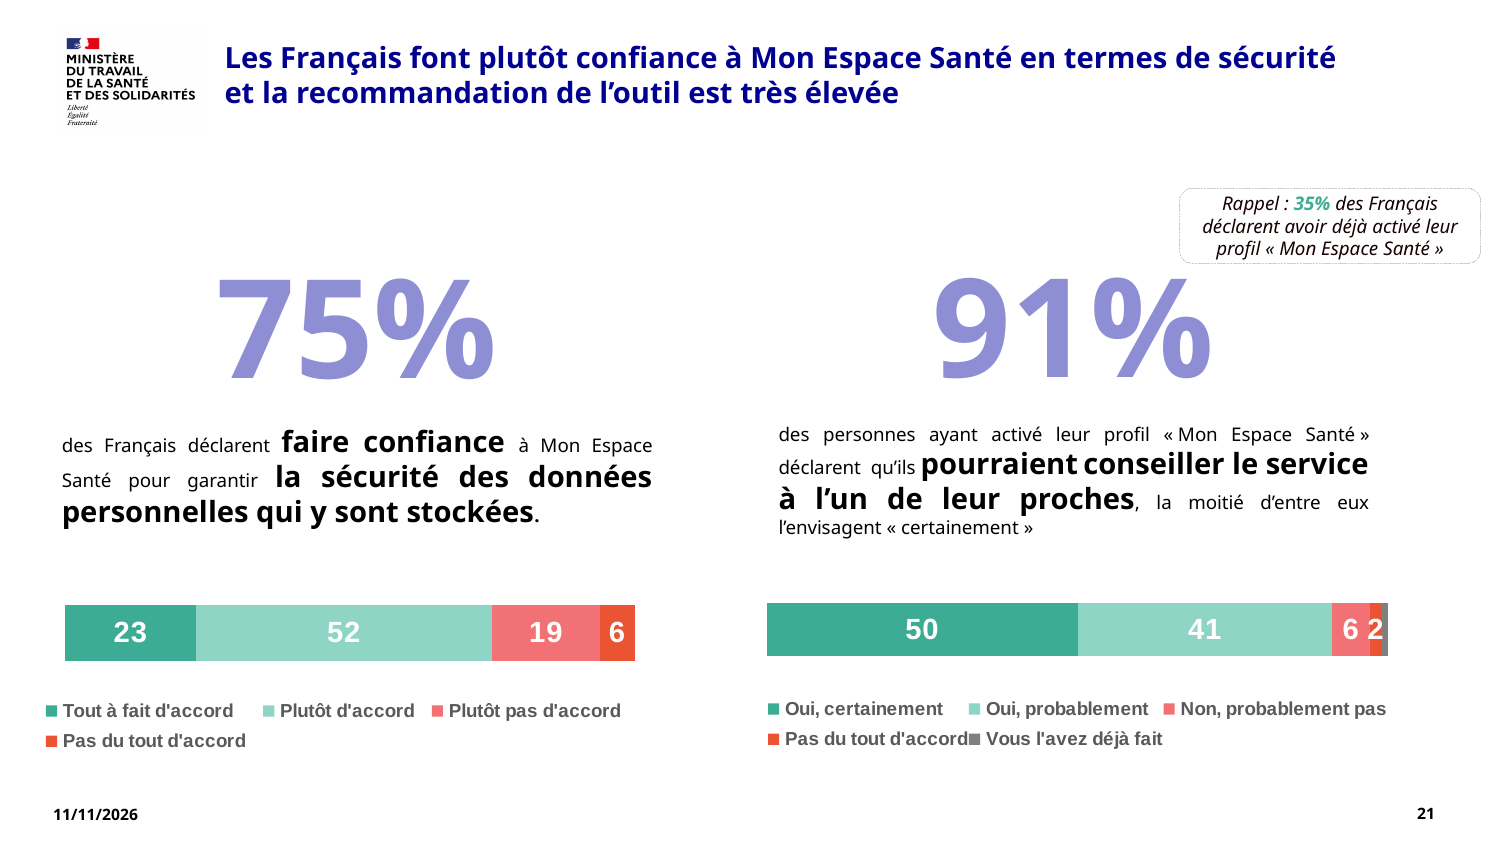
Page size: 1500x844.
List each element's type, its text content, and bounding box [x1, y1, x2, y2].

text_box Rappel : 35% des Français déclarent avoir déjà activé leur profil « Mon Espace Santé » [1179, 188, 1481, 264]
text_box 91% [889, 232, 1258, 413]
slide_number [53, 787, 246, 844]
text_box des personnes ayant activé leur profil « Mon Espace Santé » déclarent qu’ils pourraient conseiller le service à l’un de leur proches, la moitié d’entre eux l’envisagent « certainement » [763, 415, 1384, 546]
slide_number 21 [1213, 784, 1436, 844]
chart [30, 563, 635, 762]
chart [766, 563, 1393, 762]
picture [55, 27, 207, 136]
text_box Les Français font plutôt confiance à Mon Espace Santé en termes de sécurité et la recommandation de l’outil est très élevée [194, 32, 1353, 104]
text_box des Français déclarent faire confiance à Mon Espace Santé pour garantir la sécurité des données personnelles qui y sont stockées. [47, 415, 668, 536]
text_box 75% [173, 233, 542, 414]
